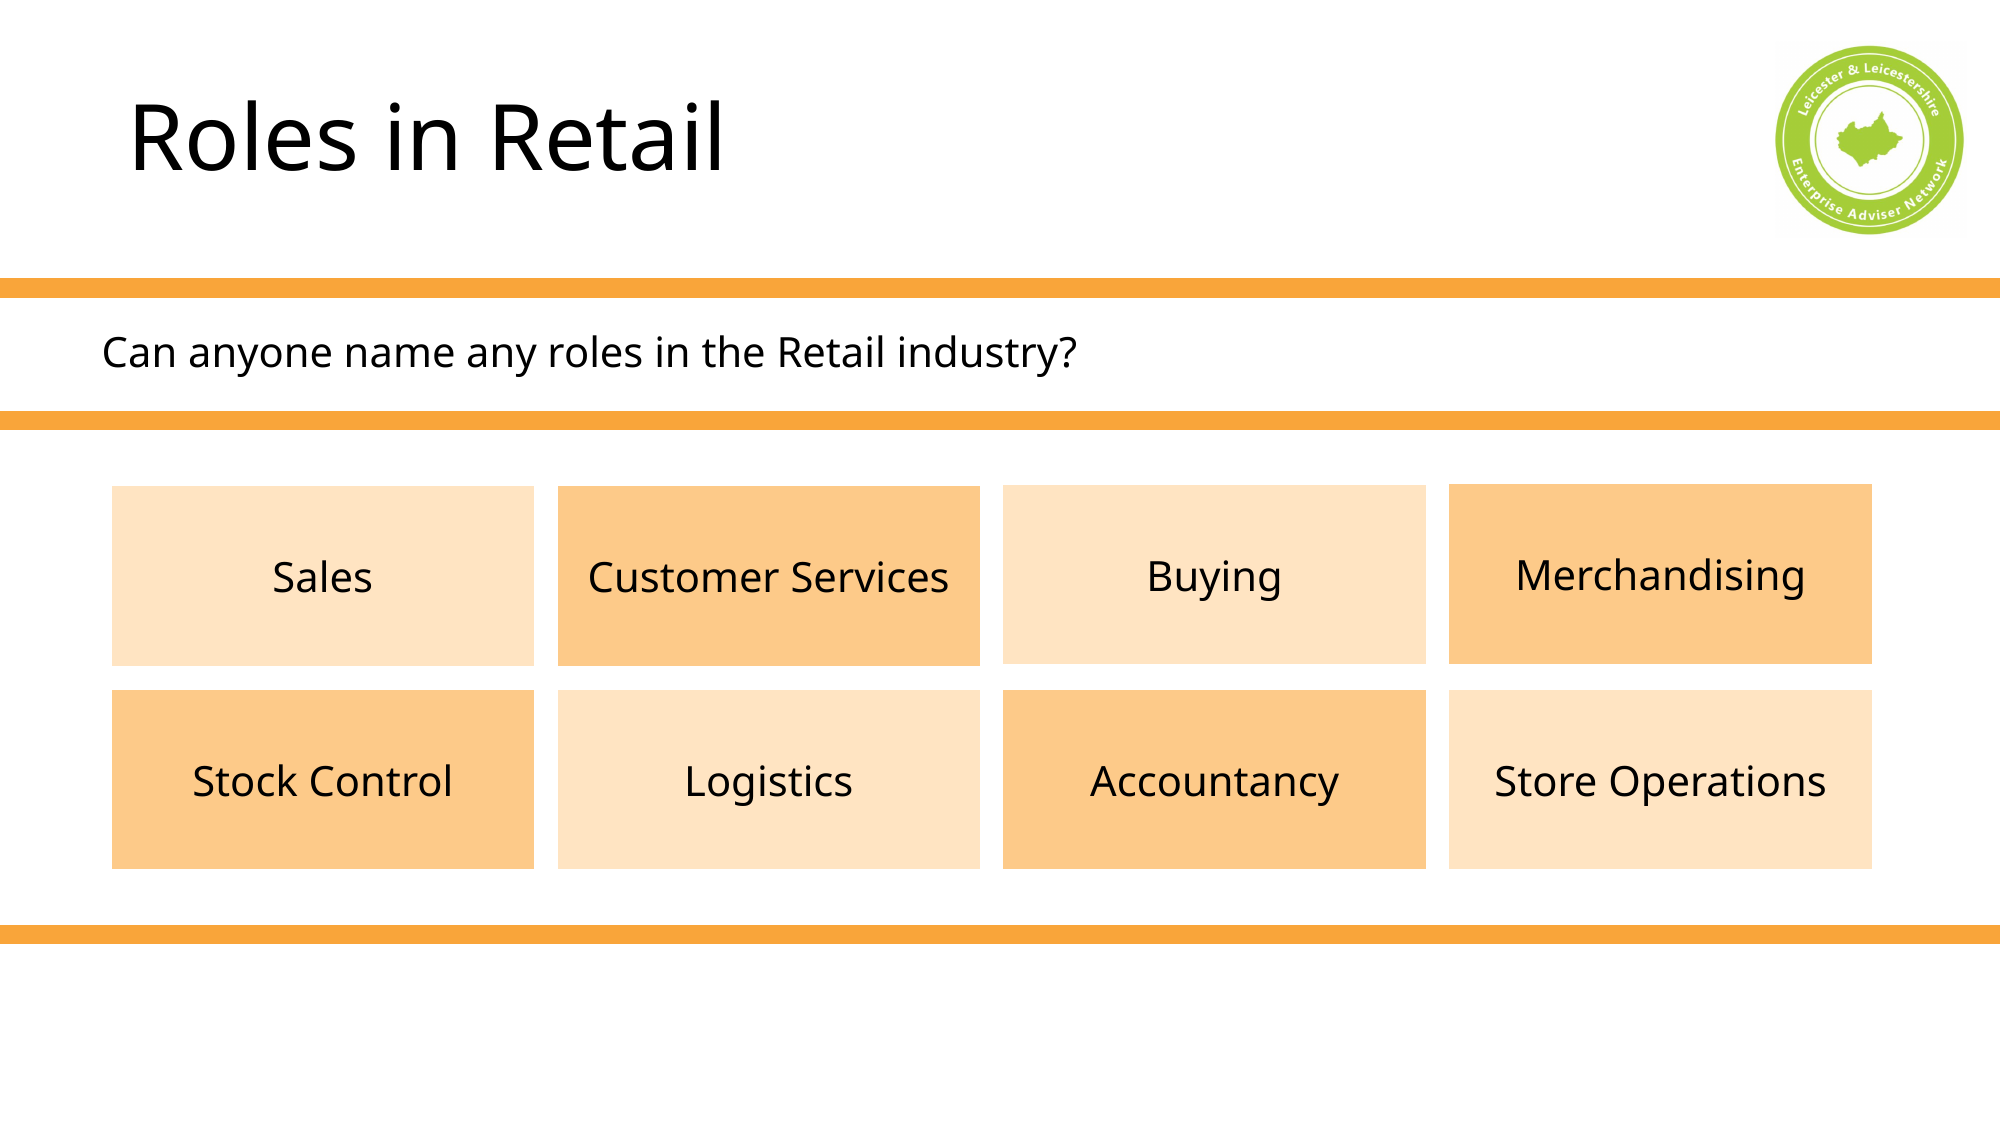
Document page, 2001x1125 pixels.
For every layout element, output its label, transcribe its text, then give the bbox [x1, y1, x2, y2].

text_box Stock Control [112, 690, 534, 869]
text_box Logistics [558, 690, 980, 869]
text_box [0, 925, 2000, 944]
text_box Customer Services [558, 486, 980, 666]
text_box Sales [112, 486, 534, 666]
text_box Buying [1003, 485, 1426, 664]
text_box [0, 411, 2000, 430]
text_box Merchandising [1449, 484, 1872, 664]
picture [1775, 41, 1967, 238]
text_box Roles in Retail [112, 0, 2000, 278]
text_box [0, 278, 2000, 298]
text_box Store Operations [1449, 690, 1872, 869]
text_box Accountancy [1003, 690, 1426, 869]
text_box Can anyone name any roles in the Retail industry? [86, 318, 1093, 384]
